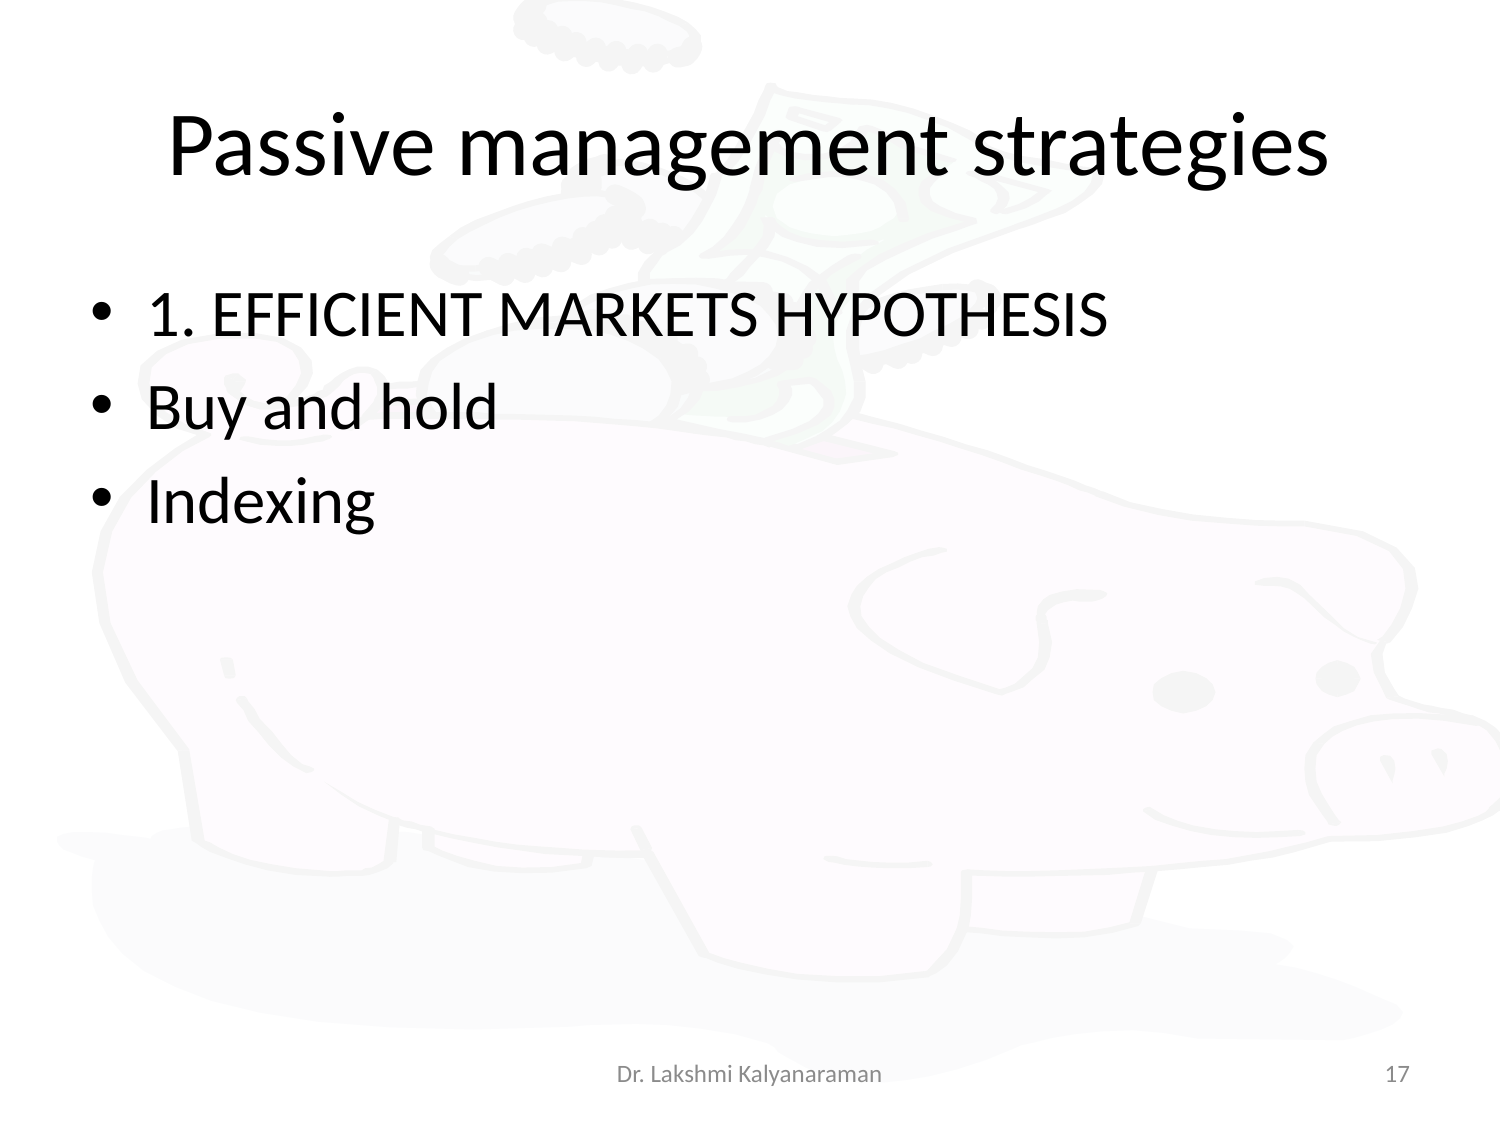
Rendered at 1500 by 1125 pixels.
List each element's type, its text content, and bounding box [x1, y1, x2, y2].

footer Dr. Lakshmi Kalyanaraman [512, 1042, 988, 1103]
slide_number 17 [1074, 1042, 1425, 1103]
title Passive management strategies [75, 45, 1425, 233]
list 1. EFFICIENT MARKETS HYPOTHESIS Buy and hold Indexing [75, 262, 1425, 1005]
